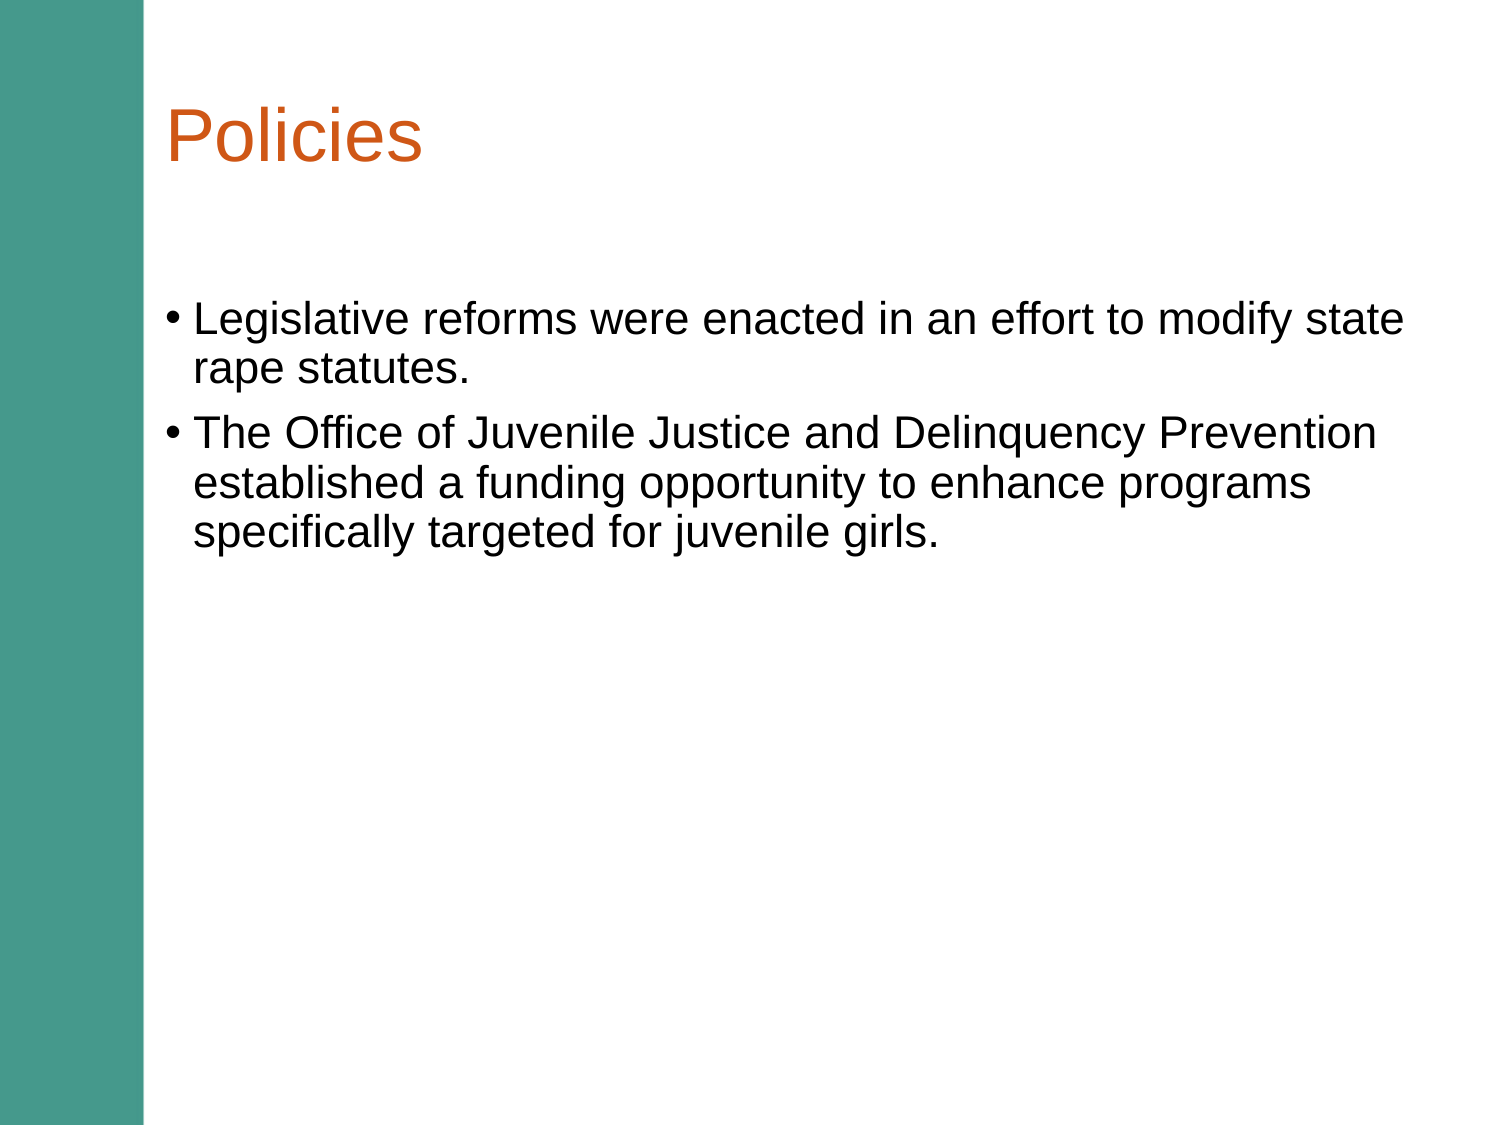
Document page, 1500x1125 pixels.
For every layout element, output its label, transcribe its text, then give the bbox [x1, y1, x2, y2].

picture [0, 0, 1500, 1125]
title Policies [150, 75, 1444, 200]
list Legislative reforms were enacted in an effort to modify state rape statutes. The Office of Juvenile Justice and Delinquency Prevention established a funding opportunity to enhance programs specifically targeted for juvenile girls. [150, 287, 1444, 1002]
